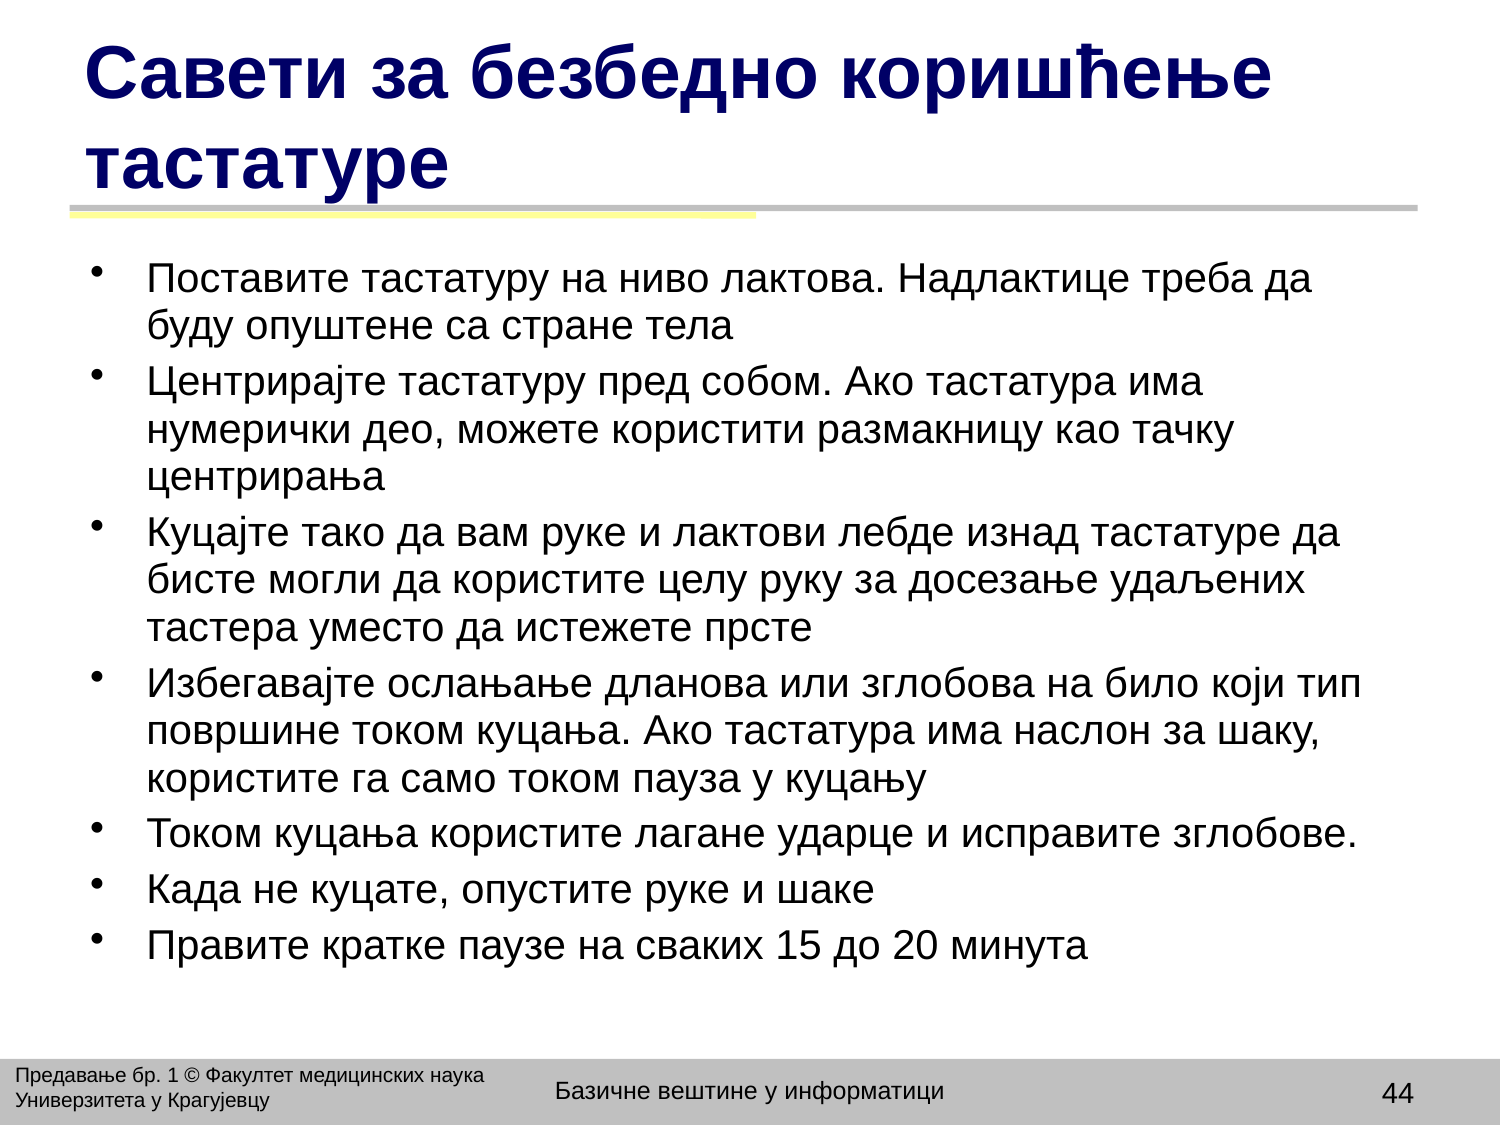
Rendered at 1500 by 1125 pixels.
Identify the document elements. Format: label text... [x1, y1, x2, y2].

footer Базичне вештине у информатици [512, 1066, 988, 1125]
slide_number 44 [1079, 1066, 1430, 1125]
list Поставите тастатуру на ниво лактова. Надлактице треба да буду опуштене са стране тела Центрирајте тастатуру пред собом. Ако тастатура има нумерички део, можете користити размакницу као тачку центрирања Куцајте тако да вам руке и лактови лебде изнад тастатуре да бисте могли да користите целу руку за досезање удаљених тастера уместо да истежете прсте Избегавајте ослањање дланова или зглобова на било који тип површине током куцања. Ако тастатура има наслон за шаку, користите га само током пауза у куцању Током куцања користите лагане ударце и исправите зглобове. Када не куцате, опустите руке и шаке Правите кратке паузе на сваких 15 до 20 минута [74, 246, 1426, 1023]
slide_number Предавање бр. 1 © Факултет медицинских наука Универзитета у Крагујевцу [0, 1053, 599, 1108]
title Савети за безбедно коришћење тастатуре [69, 19, 1426, 208]
